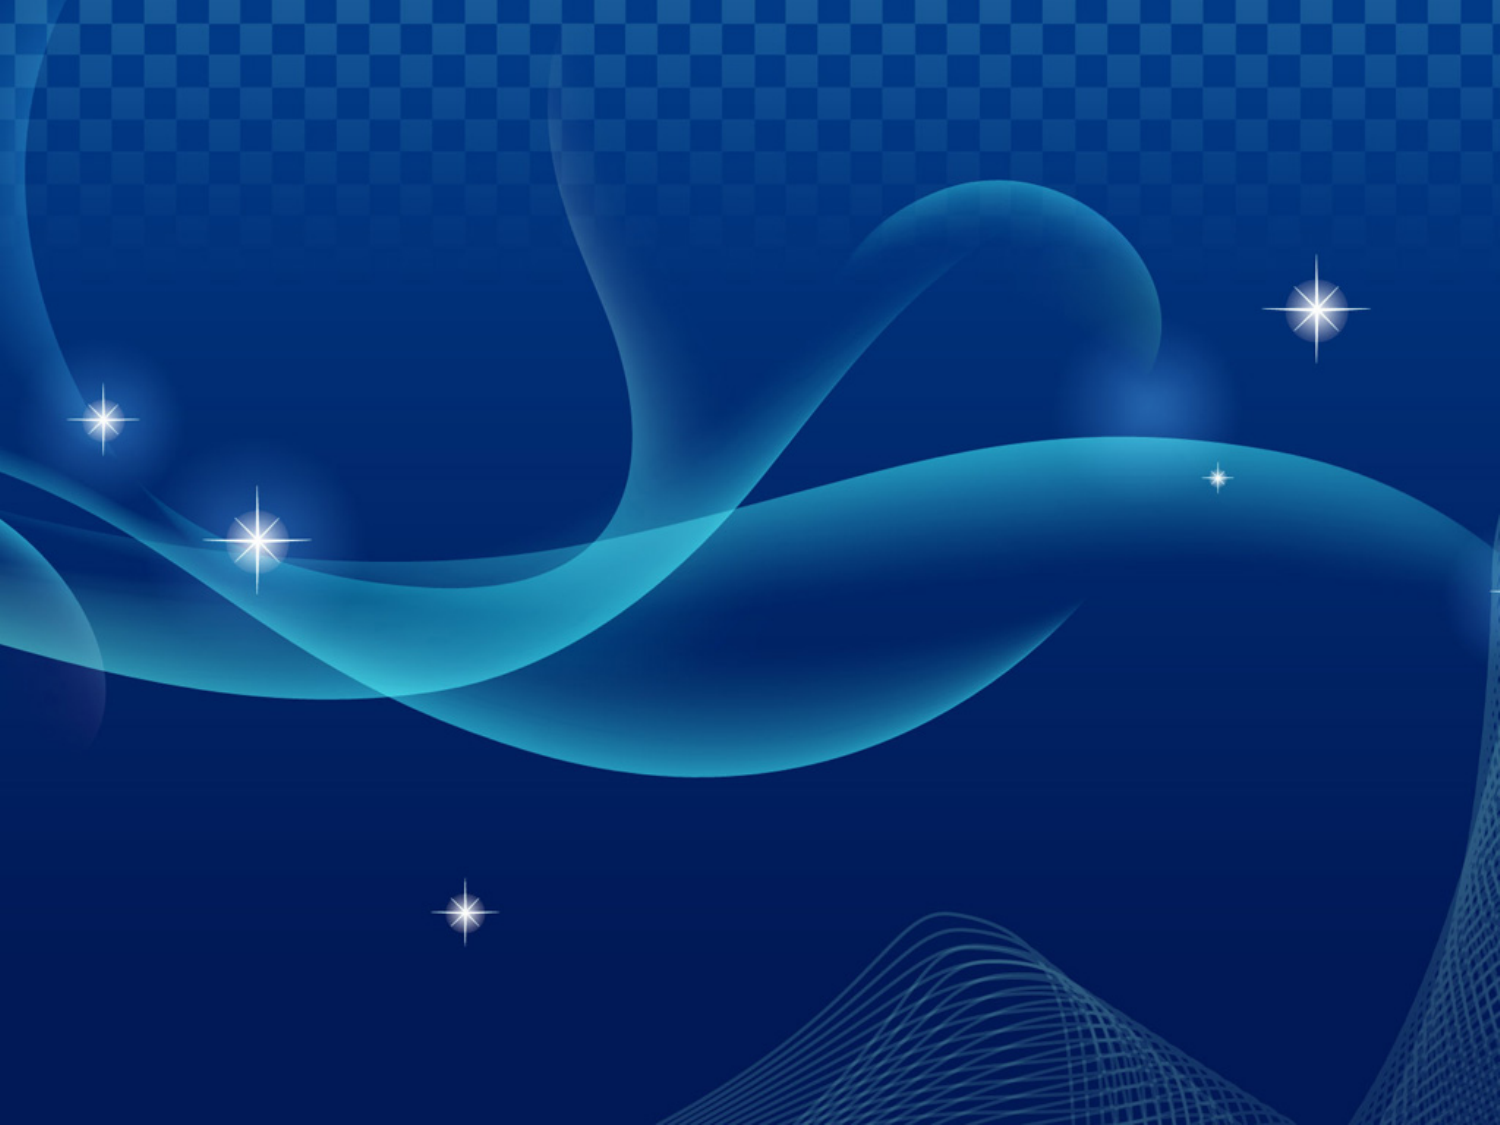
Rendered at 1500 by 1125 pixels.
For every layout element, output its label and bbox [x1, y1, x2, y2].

list [0, 0, 1500, 1125]
